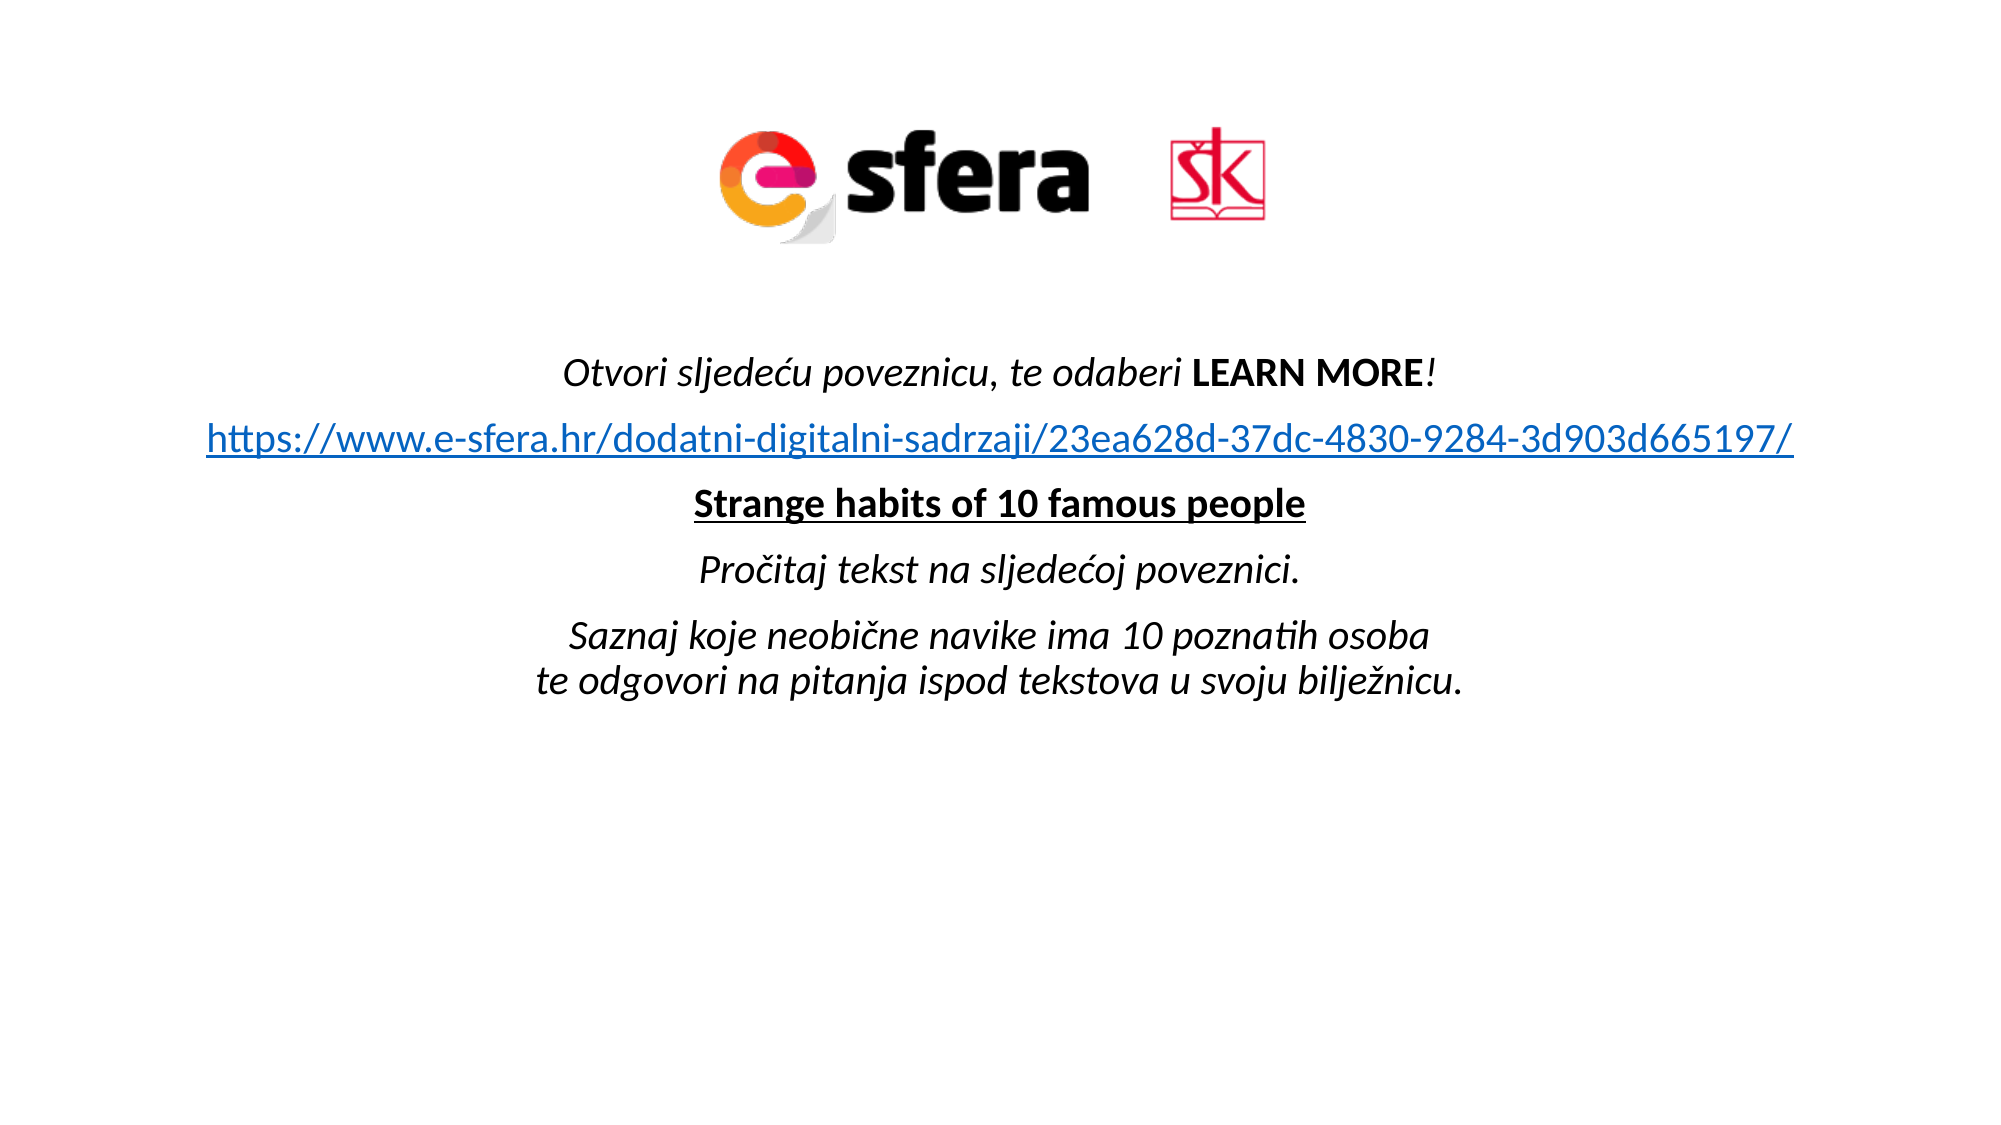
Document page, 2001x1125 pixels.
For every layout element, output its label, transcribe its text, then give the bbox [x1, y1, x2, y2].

text_box Otvori sljedeću poveznicu, te odaberi LEARN MORE! https://www.e-sfera.hr/dodatni-digitalni-sadrzaji/23ea628d-37dc-4830-9284-3d903d665197/ Strange habits of 10 famous people Pročitaj tekst na sljedećoj poveznici. Saznaj koje neobične navike ima 10 poznatih osoba te odgovori na pitanja ispod tekstova u svoju bilježnicu. [128, 342, 1872, 1125]
picture [687, 30, 1313, 343]
